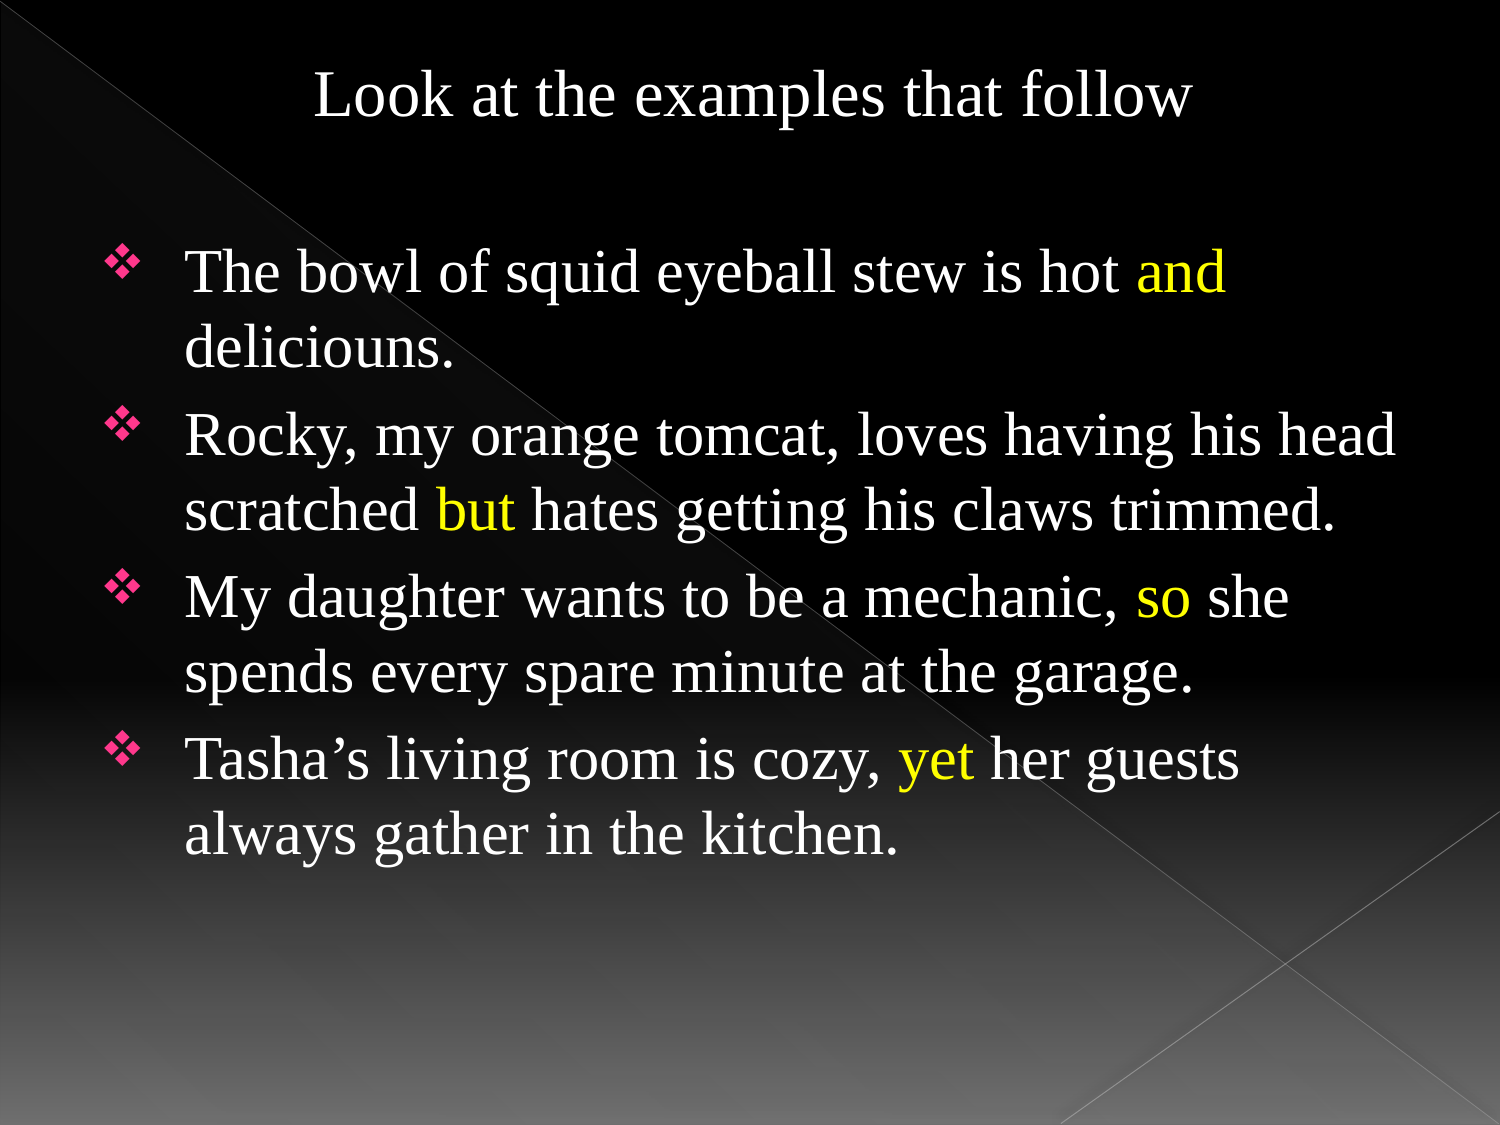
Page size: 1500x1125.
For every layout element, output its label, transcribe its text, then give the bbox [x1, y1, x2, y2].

list Look at the examples that follow The bowl of squid eyeball stew is hot and deliciouns. Rocky, my orange tomcat, loves having his head scratched but hates getting his claws trimmed. My daughter wants to be a mechanic, so she spends every spare minute at the garage. Tasha’s living room is cozy, yet her guests always gather in the kitchen. [75, 42, 1425, 1125]
